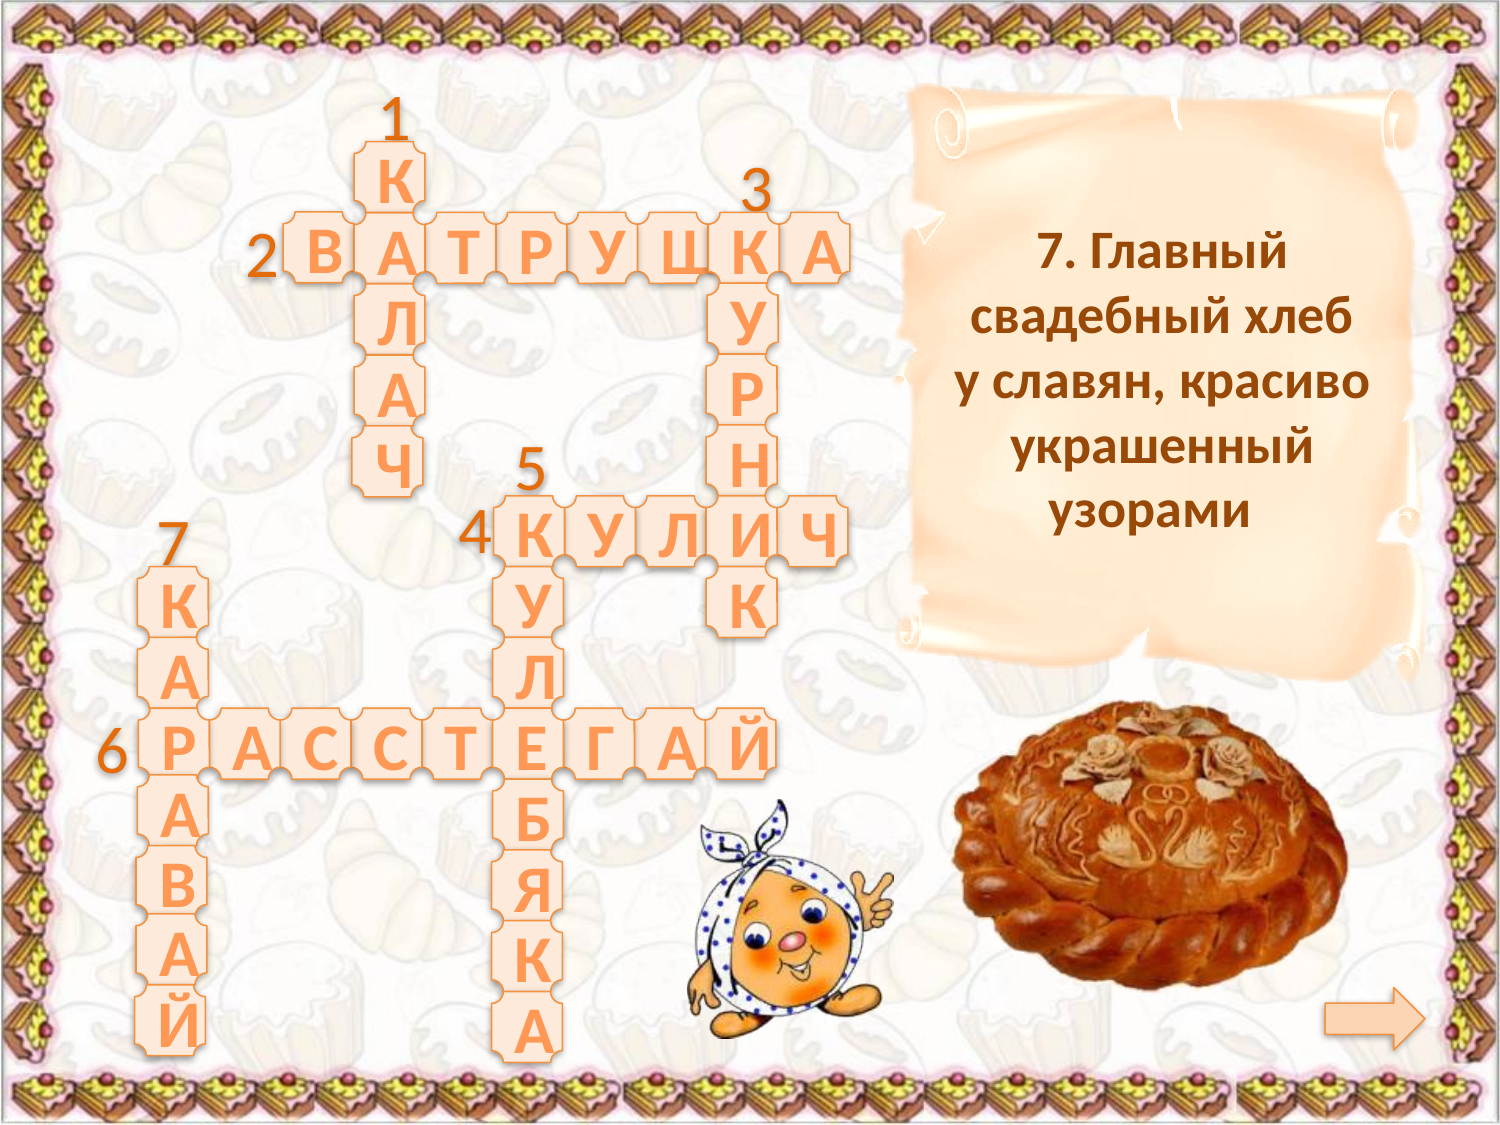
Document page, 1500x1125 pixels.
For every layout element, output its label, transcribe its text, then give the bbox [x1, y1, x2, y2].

text_box В [304, 211, 353, 284]
text_box Б [491, 778, 565, 850]
text_box У [706, 282, 779, 354]
text_box К [705, 565, 778, 639]
text_box А [353, 212, 426, 283]
text_box С [281, 707, 352, 780]
text_box Е [491, 707, 565, 777]
text_box Ш [638, 211, 706, 285]
text_box 3 [724, 137, 776, 219]
text_box К [136, 565, 210, 637]
text_box А [136, 774, 210, 846]
text_box Н [705, 424, 778, 495]
text_box А [136, 636, 210, 708]
text_box [1324, 986, 1426, 1051]
text_box А [135, 913, 208, 985]
text_box 7 [141, 491, 205, 575]
text_box Р [137, 707, 211, 776]
text_box К [353, 140, 426, 212]
text_box Л [353, 282, 426, 354]
text_box В [135, 844, 208, 913]
text_box 5 [499, 416, 563, 504]
text_box К [490, 919, 564, 991]
text_box К [707, 211, 780, 284]
text_box Т [426, 211, 497, 285]
text_box Ч [778, 495, 849, 568]
text_box А [781, 211, 851, 284]
text_box У [565, 495, 637, 568]
text_box А [490, 990, 564, 1064]
text_box А [210, 707, 281, 780]
picture [0, 0, 1500, 1125]
text_box 4 [437, 478, 513, 574]
text_box А [635, 707, 706, 780]
text_box Л [637, 495, 704, 568]
text_box 2 [224, 203, 301, 299]
text_box Ч [351, 425, 424, 498]
text_box 6 [74, 699, 144, 795]
text_box Г [565, 707, 636, 780]
text_box Т [423, 707, 491, 780]
text_box Л [491, 636, 565, 707]
text_box У [491, 565, 565, 636]
text_box Я [490, 849, 564, 920]
text_box У [569, 211, 639, 285]
text_box Р [705, 353, 778, 424]
text_box И [705, 495, 778, 566]
text_box К [492, 495, 566, 566]
text_box Р [497, 211, 568, 285]
text_box Й [706, 707, 777, 780]
text_box 1 [362, 66, 413, 141]
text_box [887, 74, 1429, 688]
text_box А [353, 354, 426, 425]
text_box С [353, 707, 423, 780]
text_box Й [133, 984, 207, 1057]
